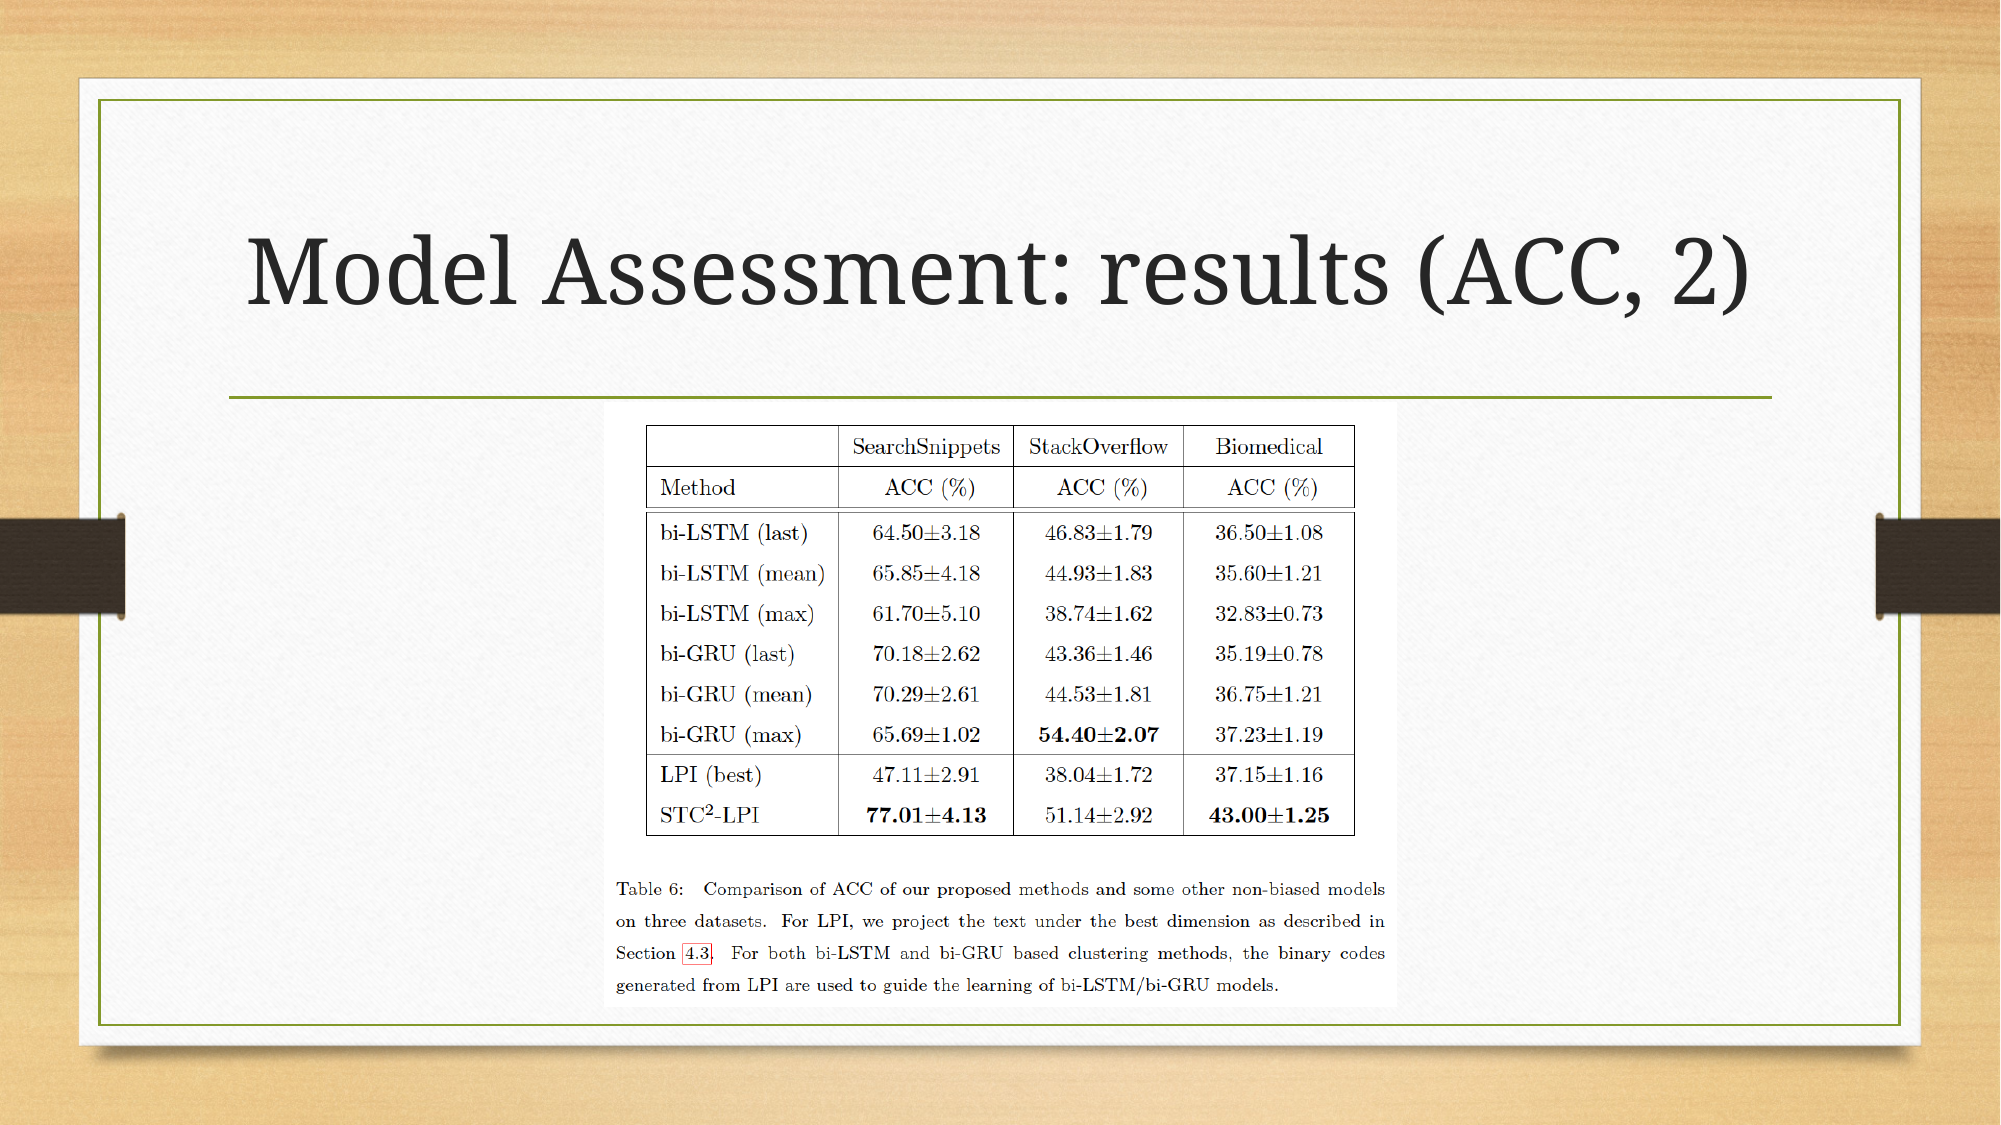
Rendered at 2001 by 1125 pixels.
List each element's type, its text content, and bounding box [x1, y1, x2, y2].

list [604, 402, 1398, 1007]
picture [0, 0, 2001, 1125]
title Model Assessment: results (ACC, 2) [212, 161, 1788, 375]
